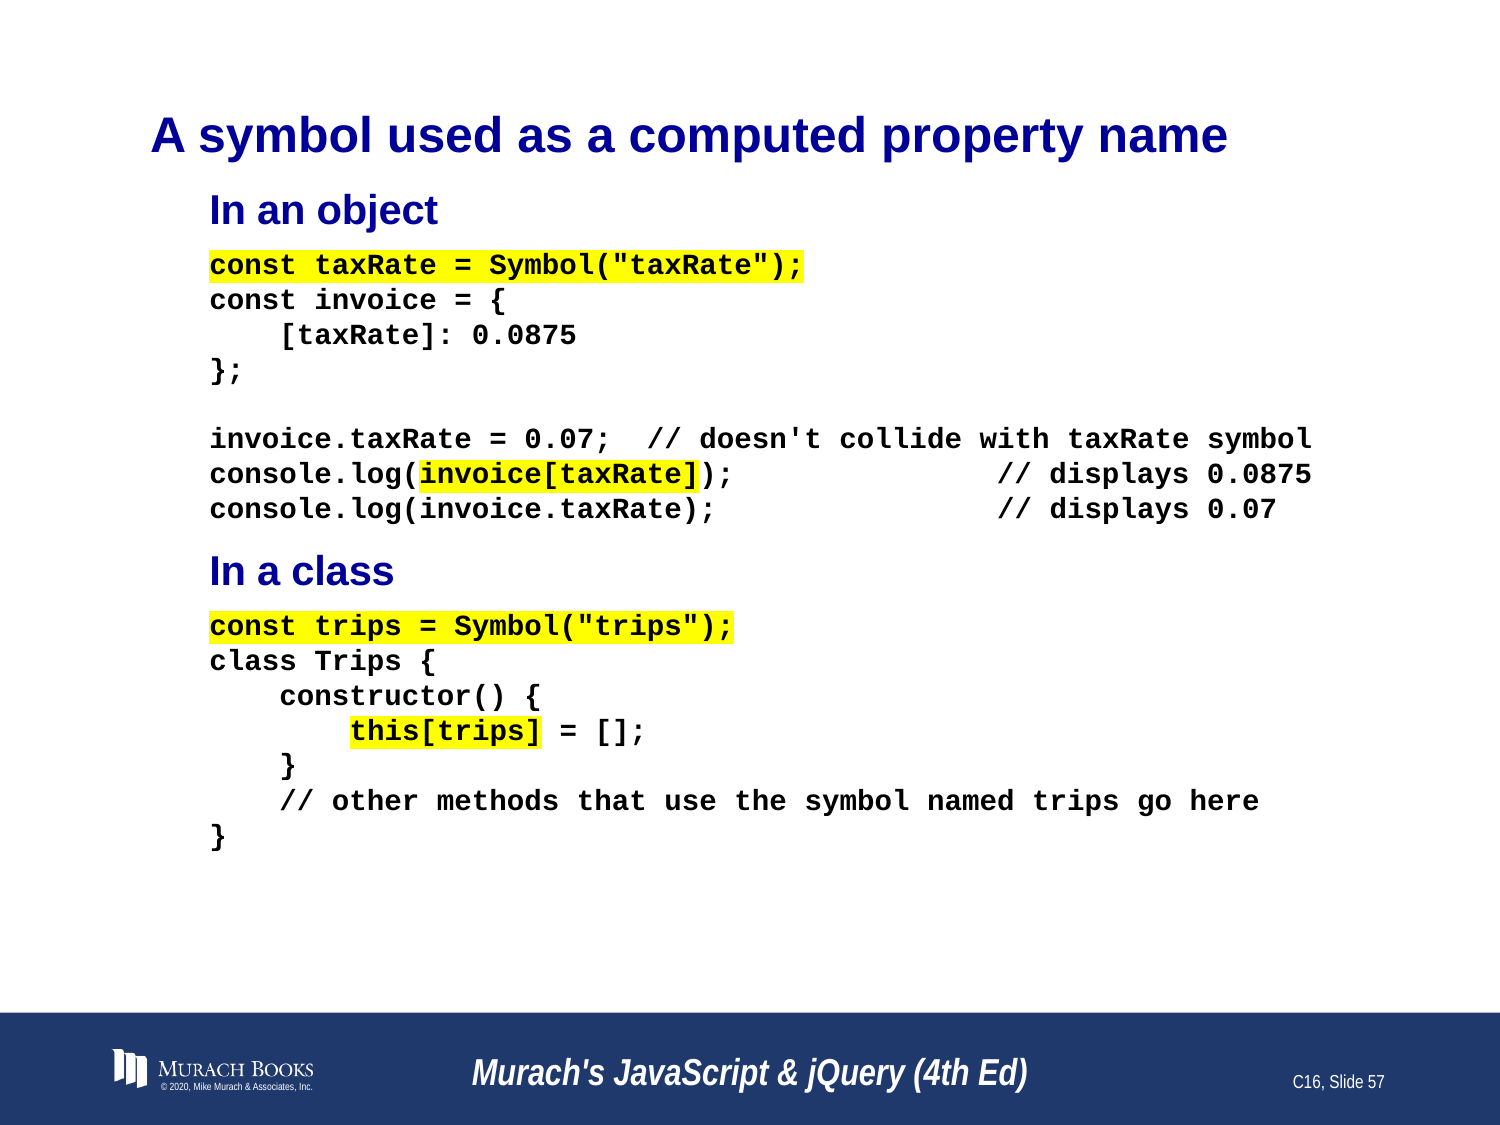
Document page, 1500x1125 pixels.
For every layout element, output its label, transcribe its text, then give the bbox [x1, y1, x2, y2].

slide_number Murach's JavaScript & jQuery (4th Ed) [463, 1025, 1050, 1100]
list In an object const taxRate = Symbol("taxRate"); const invoice = { [taxRate]: 0.0875 }; invoice.taxRate = 0.07; // doesn't collide with taxRate symbol console.log(invoice[taxRate]); // displays 0.0875 console.log(invoice.taxRate); // displays 0.07 In a class const trips = Symbol("trips"); class Trips { constructor() { this[trips] = []; } // other methods that use the symbol named trips go here } [137, 174, 1350, 975]
slide_number C16, Slide 57 [1087, 1025, 1400, 1100]
title A symbol used as a computed property name [150, 102, 1350, 164]
footer © 2020, Mike Murach & Associates, Inc. [12, 1025, 463, 1100]
